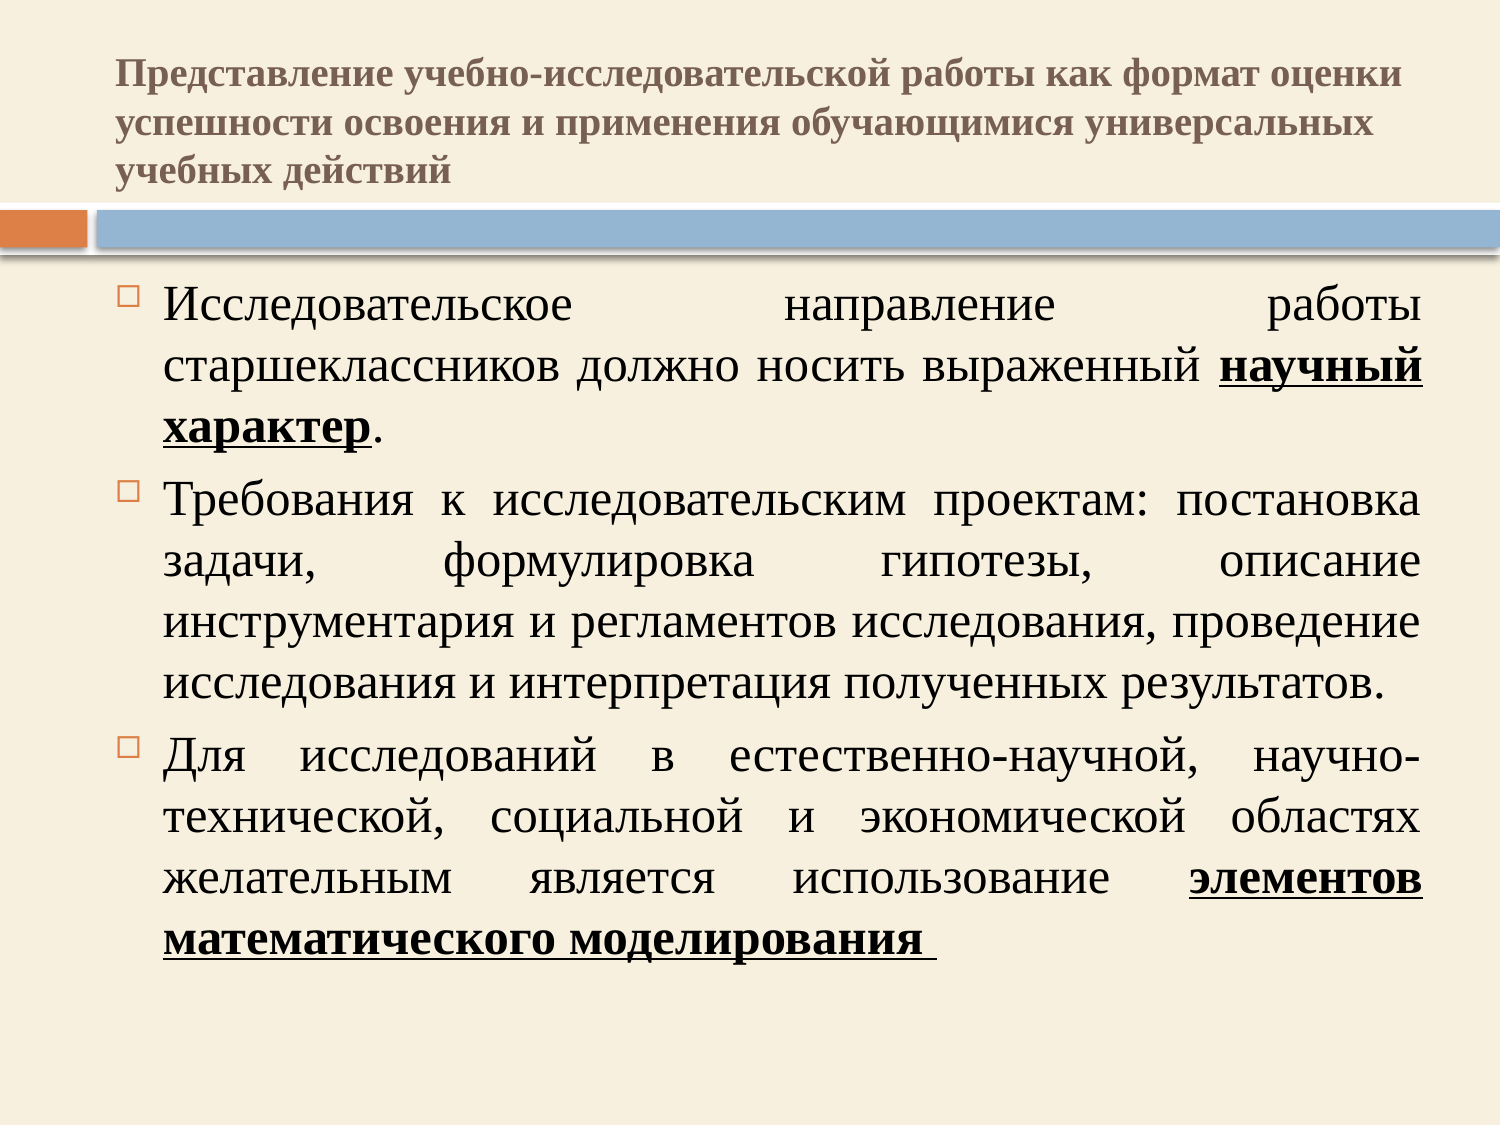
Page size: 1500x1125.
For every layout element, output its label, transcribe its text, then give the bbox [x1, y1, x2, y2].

title Представление учебно-исследовательской работы как формат оценки успешности освоения и применения обучающимися универсальных учебных действий [100, 37, 1438, 200]
list Исследовательское направление работы старшеклассников должно носить выраженный научный характер. Требования к исследовательским проектам: постановка задачи, формулировка гипотезы, описание инструментария и регламентов исследования, проведение исследования и интерпретация полученных результатов. Для исследований в естественно-научной, научно-технической, социальной и экономической областях желательным является использование элементов математического моделирования [100, 262, 1438, 1000]
